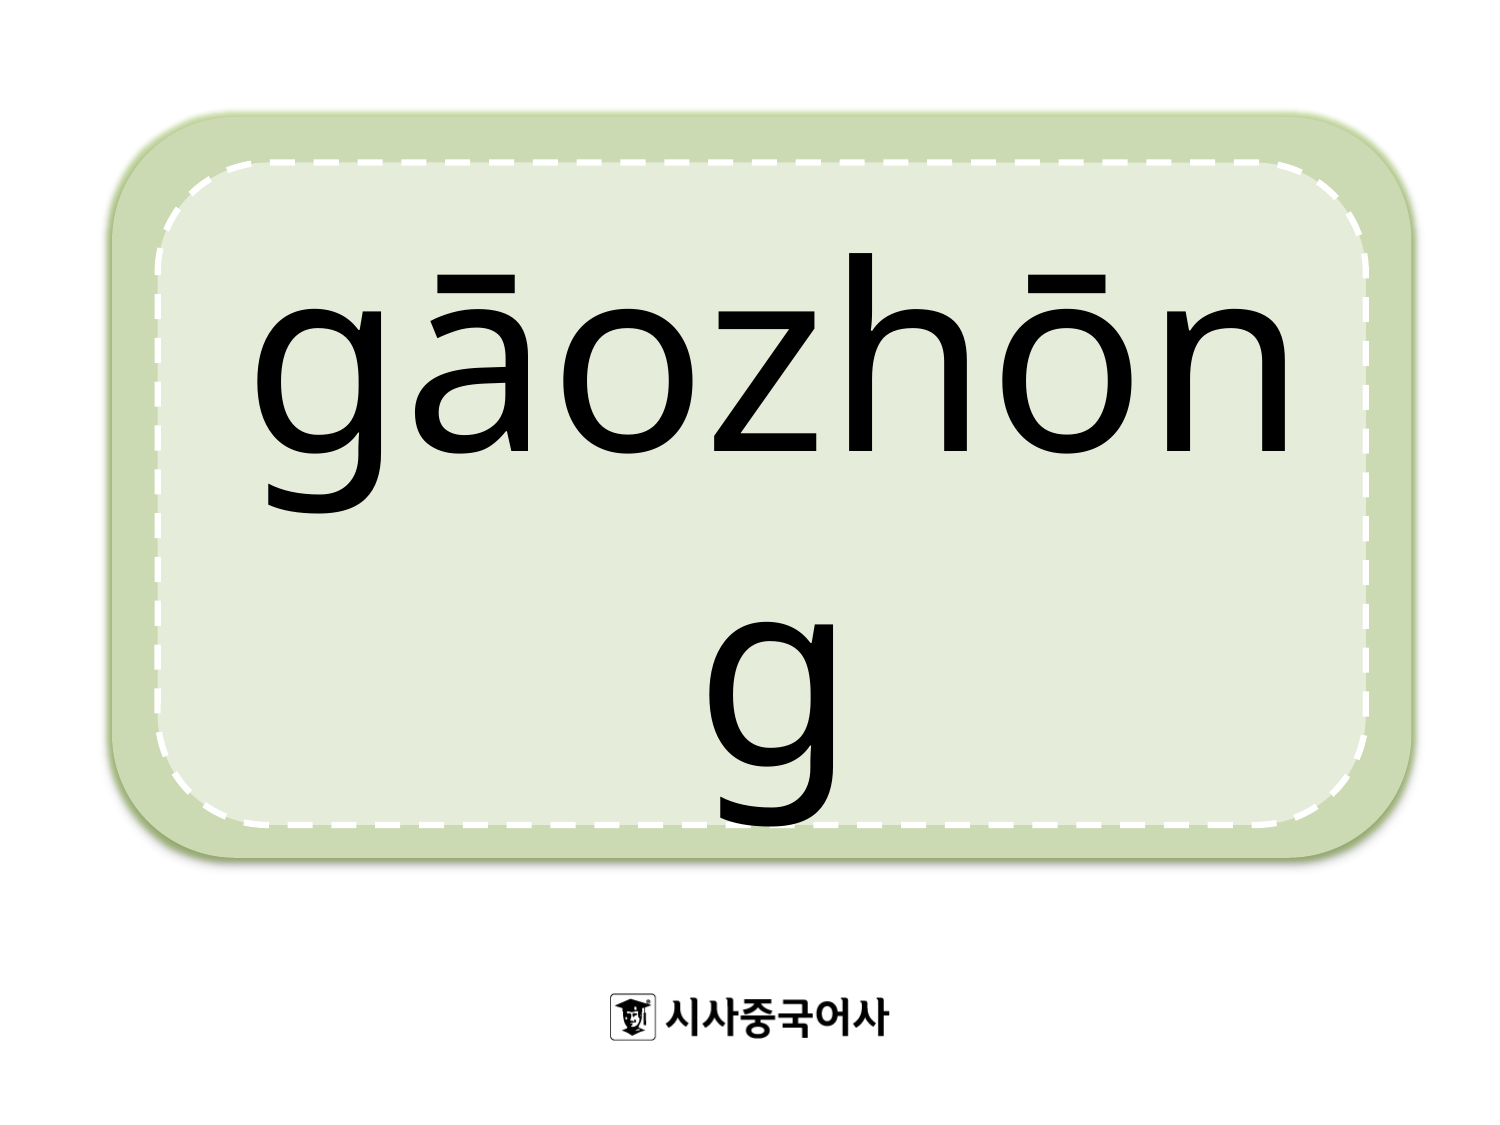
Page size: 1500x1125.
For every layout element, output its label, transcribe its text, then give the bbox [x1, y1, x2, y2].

text_box gāozhōng [171, 172, 1380, 836]
picture [602, 987, 898, 1047]
